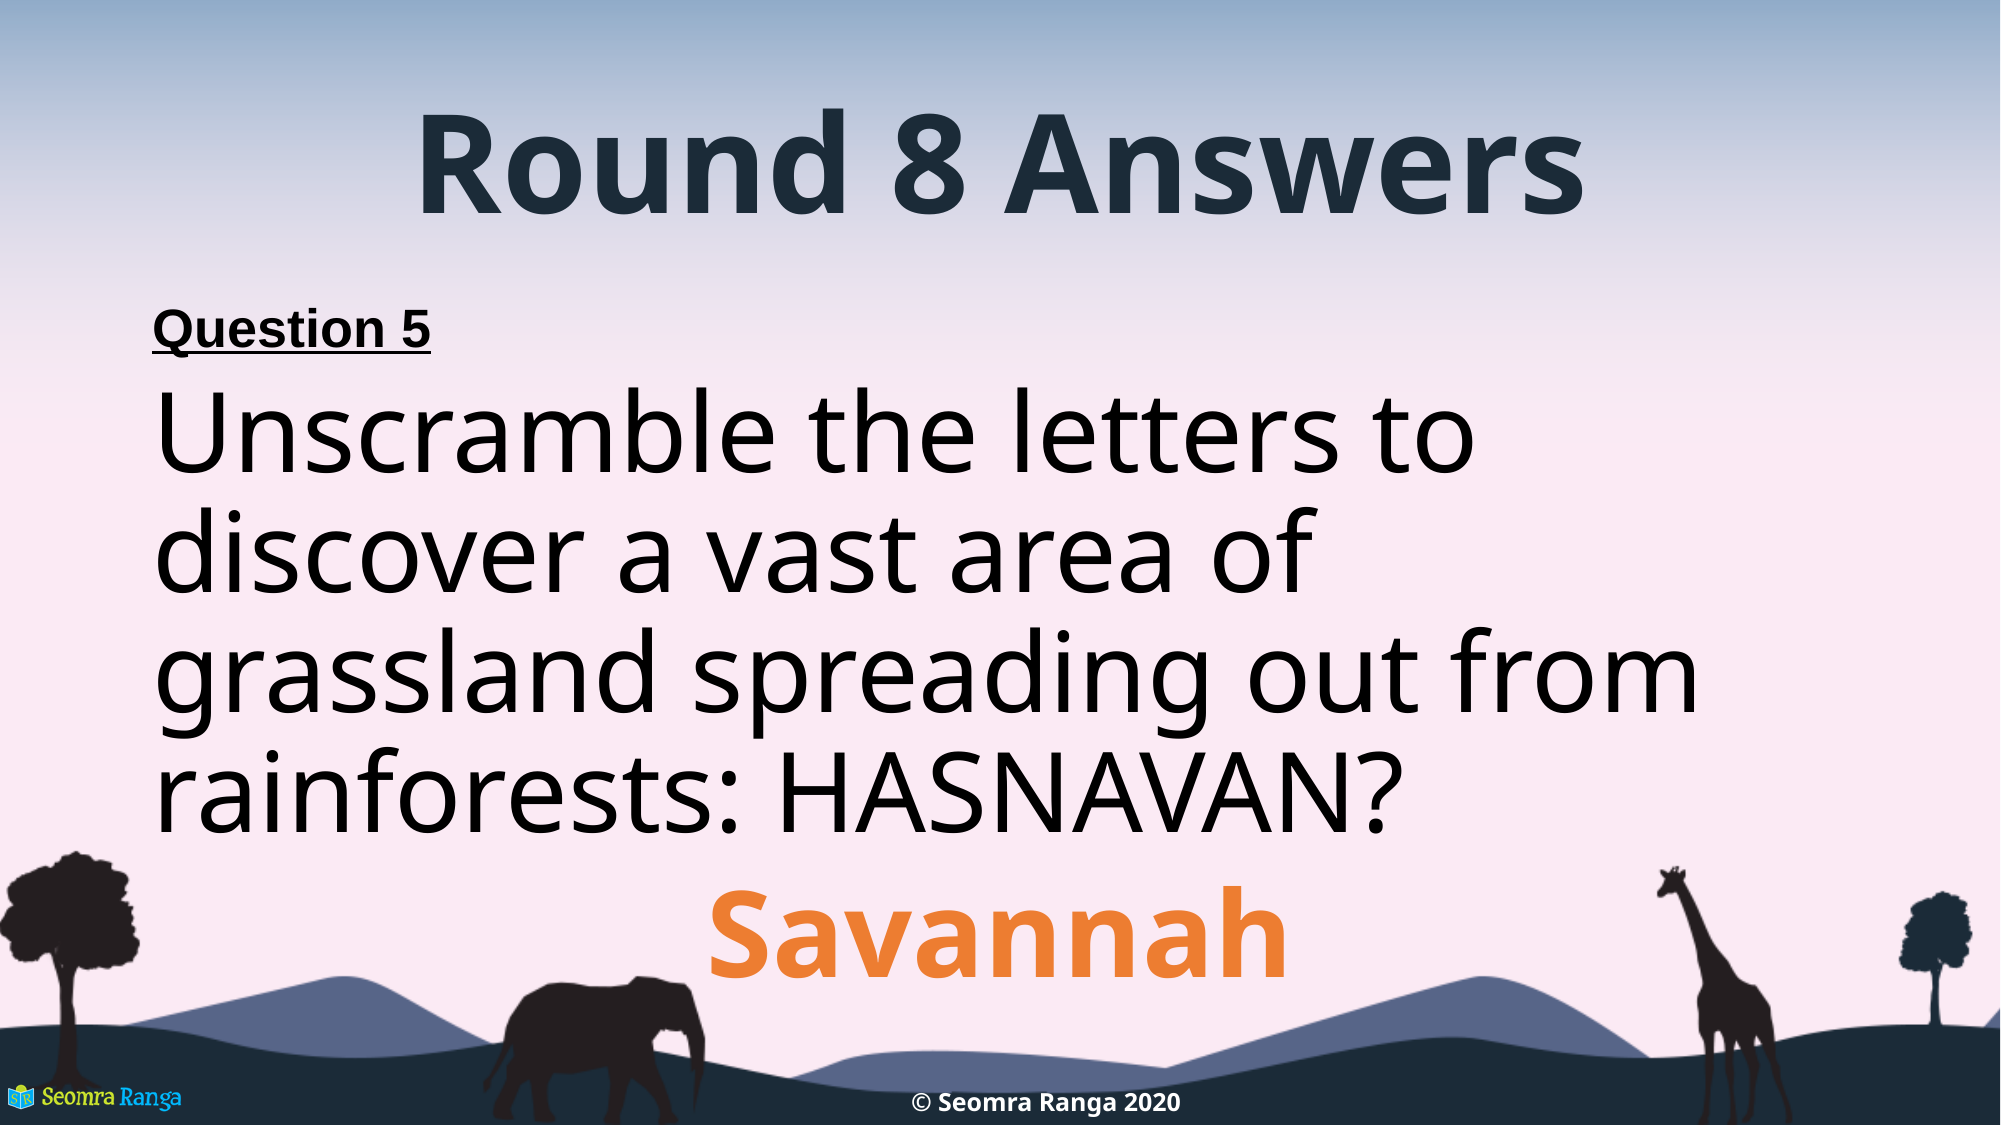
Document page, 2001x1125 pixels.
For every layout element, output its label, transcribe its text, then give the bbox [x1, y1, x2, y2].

title Round 8 Answers [137, 59, 1863, 278]
list Question 5 Unscramble the letters to discover a vast area of grassland spreading out from rainforests: HASNAVAN? Savannah [137, 293, 1863, 1014]
picture [0, 0, 2001, 1125]
text_box © Seomra Ranga 2020 www.seomraranga.com [762, 1079, 1330, 1125]
